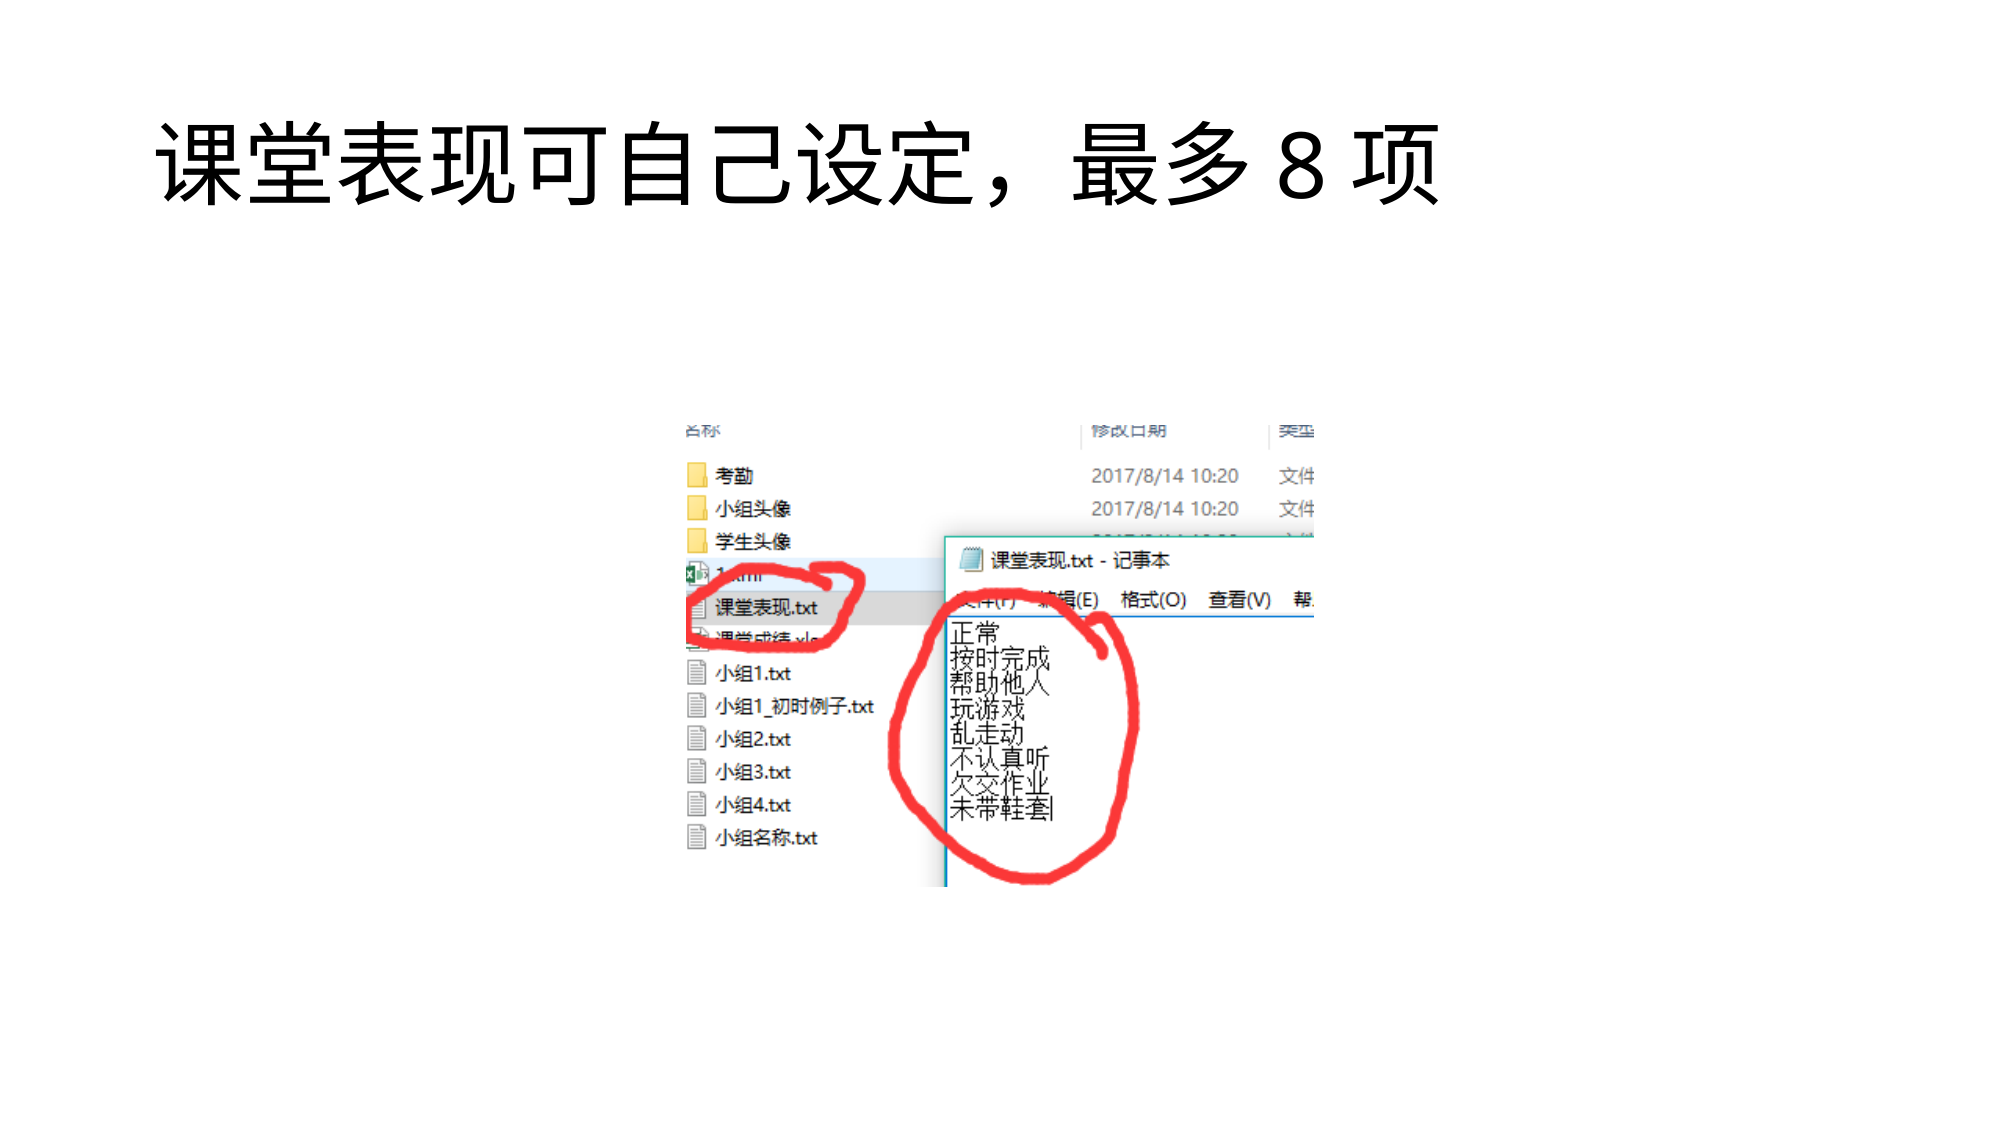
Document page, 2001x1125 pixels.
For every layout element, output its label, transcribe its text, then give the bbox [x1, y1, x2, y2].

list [686, 425, 1314, 887]
title 课堂表现可自己设定，最多8项 [137, 59, 1863, 278]
